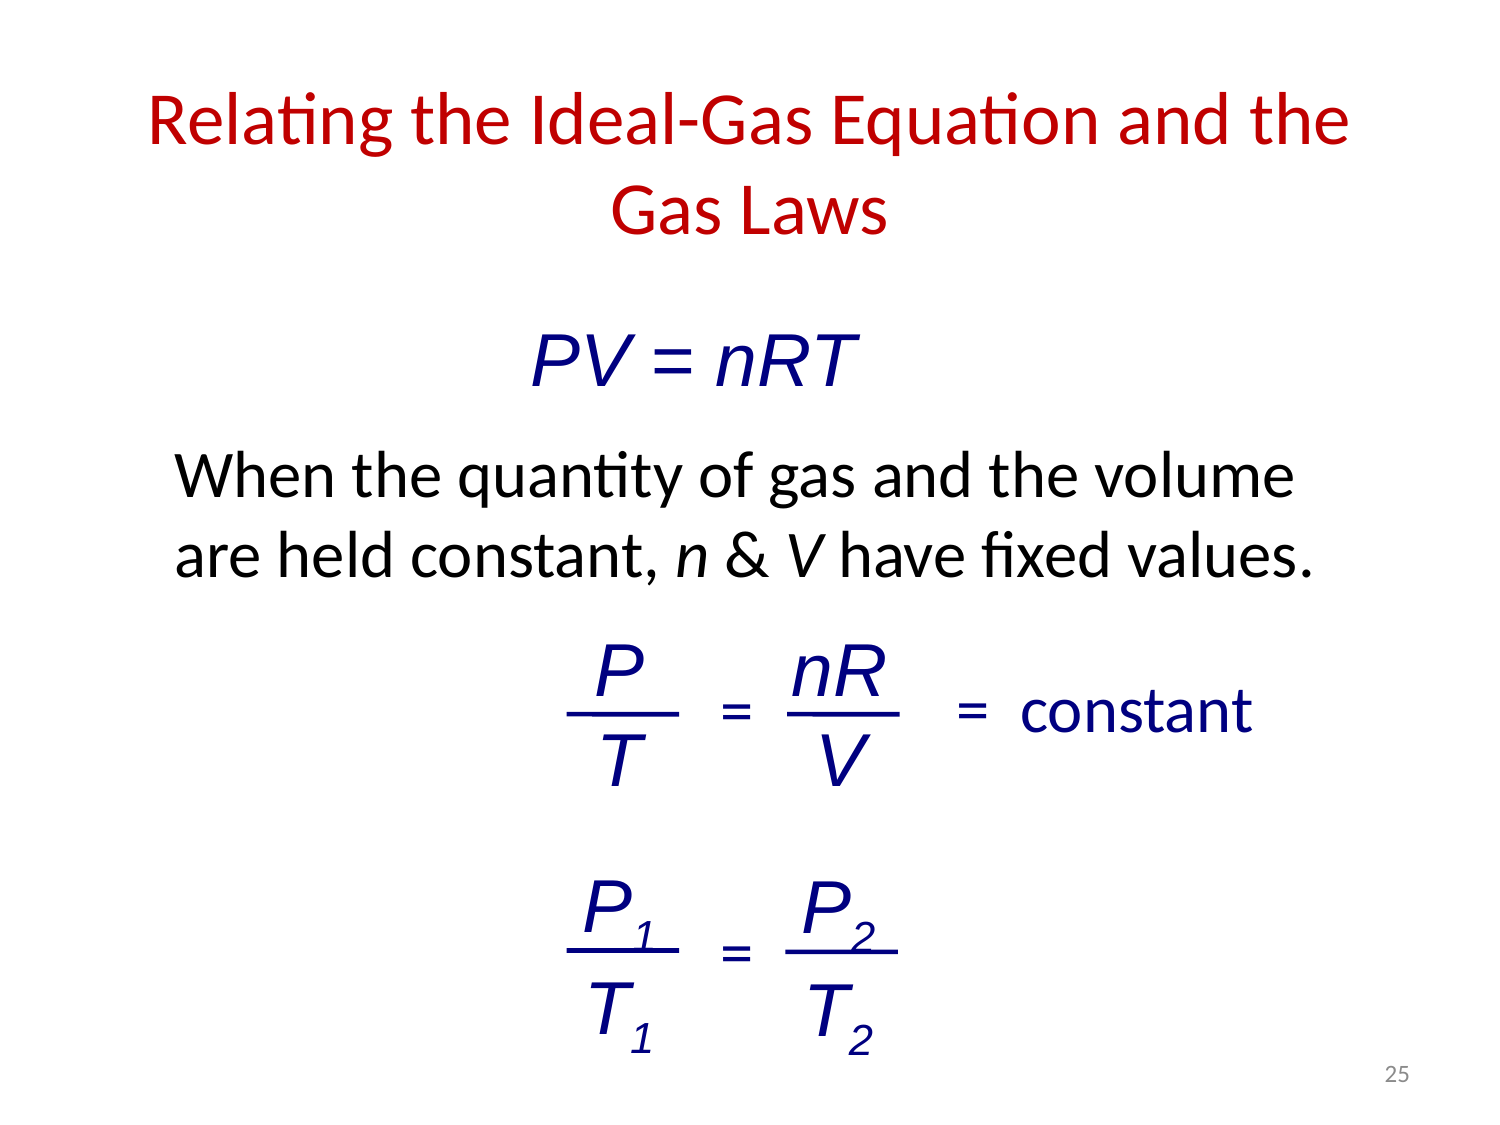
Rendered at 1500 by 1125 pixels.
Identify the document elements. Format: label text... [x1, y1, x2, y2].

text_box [783, 851, 899, 1049]
text_box PV = nRT [515, 304, 871, 410]
text_box = constant [927, 658, 1306, 753]
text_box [776, 613, 904, 811]
text_box = [690, 659, 771, 754]
slide_number 25 [1074, 1042, 1425, 1103]
text_box When the quantity of gas and the volume are held constant, n & V have fixed values. [159, 423, 1341, 758]
title Relating the Ideal-Gas Equation and the Gas Laws [75, 66, 1425, 254]
text_box = [690, 901, 778, 997]
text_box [564, 849, 680, 1047]
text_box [566, 613, 680, 811]
